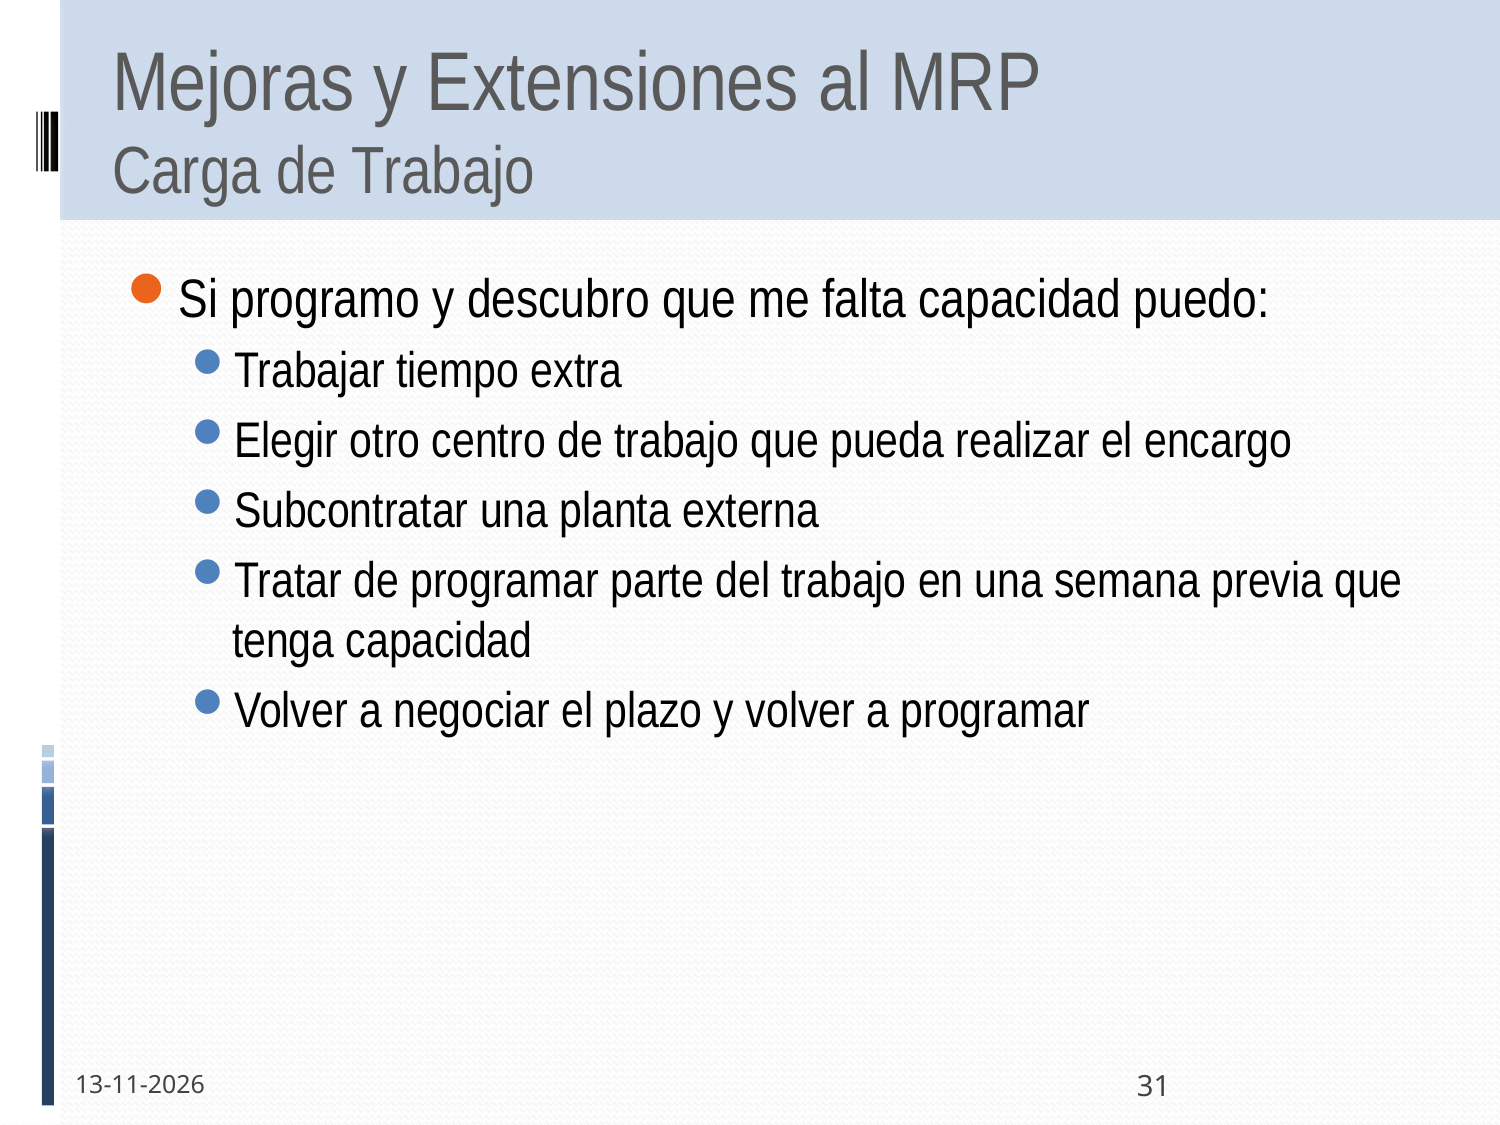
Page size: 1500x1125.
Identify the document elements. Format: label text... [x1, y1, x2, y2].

slide_number 31 [1045, 1046, 1171, 1107]
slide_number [75, 1042, 243, 1103]
title Mejoras y Extensiones al MRP Carga de Trabajo [111, 18, 1436, 207]
list Si programo y descubro que me falta capacidad puedo: Trabajar tiempo extra Elegir otro centro de trabajo que pueda realizar el encargo Subcontratar una planta externa Tratar de programar parte del trabajo en una semana previa que tenga capacidad Volver a negociar el plazo y volver a programar [111, 255, 1436, 1038]
